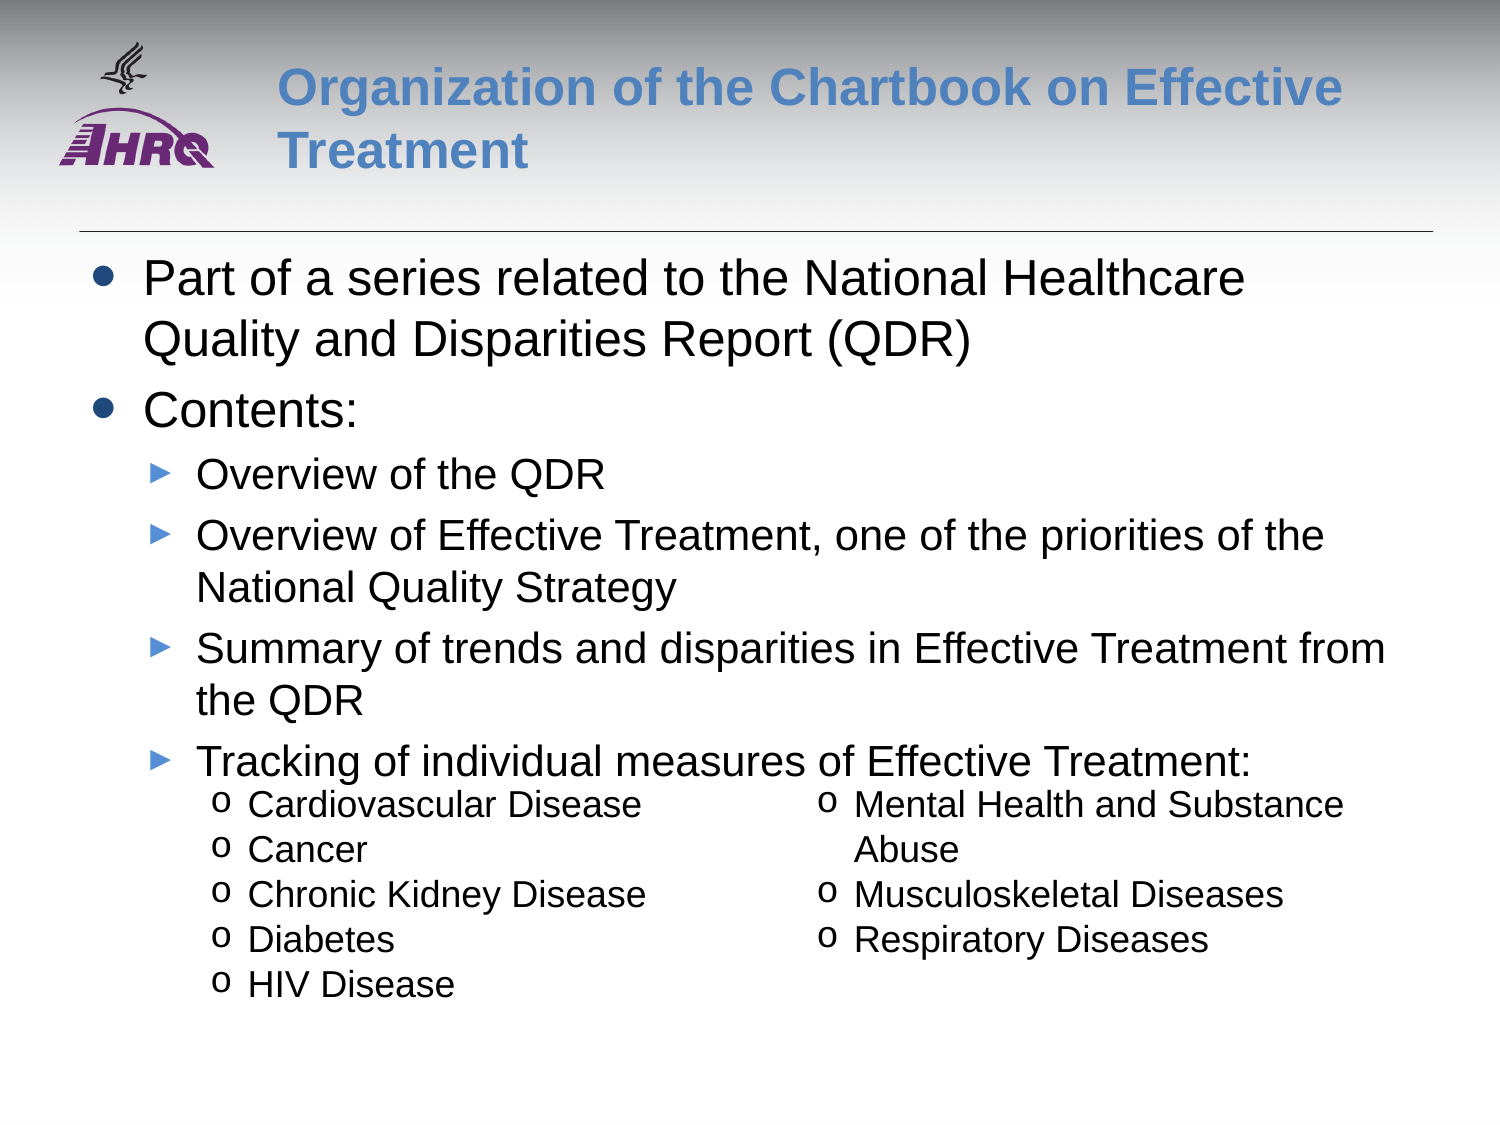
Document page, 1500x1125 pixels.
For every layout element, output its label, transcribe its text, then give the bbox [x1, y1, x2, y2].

picture [0, 0, 1500, 1125]
text_box Cardiovascular Disease Cancer Chronic Kidney Disease Diabetes HIV Disease Mental Health and Substance Abuse Musculoskeletal Diseases Respiratory Diseases [209, 780, 1423, 1008]
list Part of a series related to the National Healthcare Quality and Disparities Report (QDR) Contents: Overview of the QDR Overview of Effective Treatment, one of the priorities of the National Quality Strategy Summary of trends and disparities in Effective Treatment from the QDR Tracking of individual measures of Effective Treatment: [75, 237, 1425, 800]
title Organization of the Chartbook on Effective Treatment [262, 45, 1425, 188]
